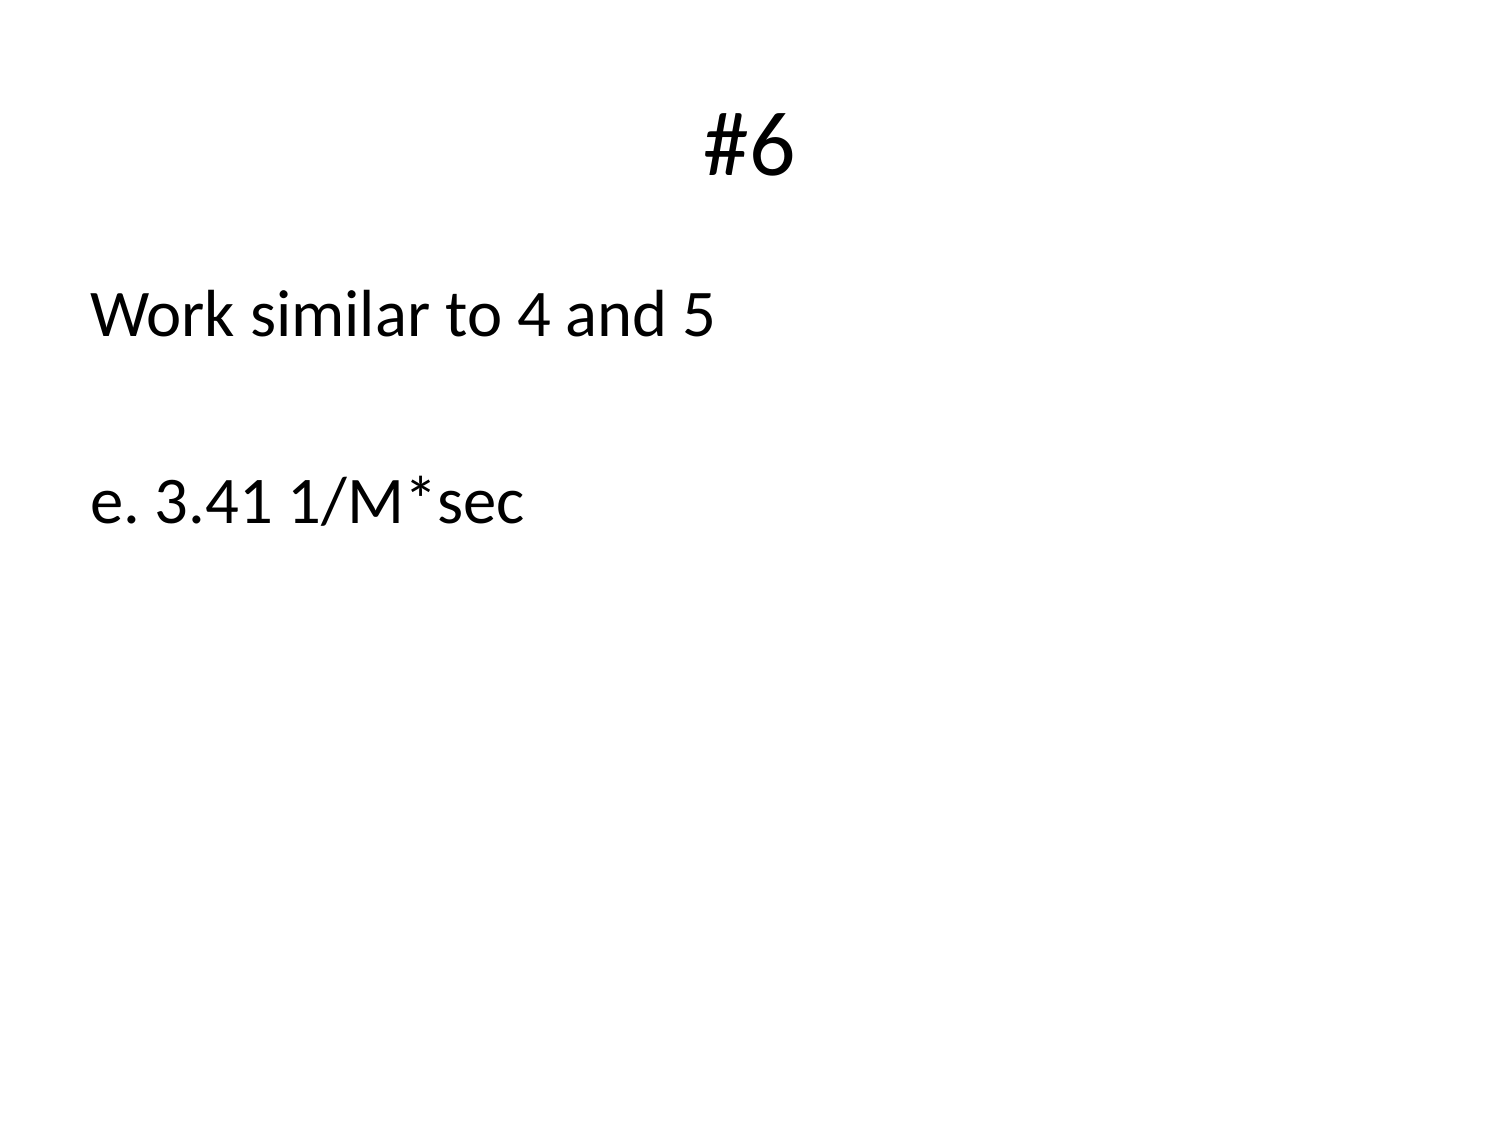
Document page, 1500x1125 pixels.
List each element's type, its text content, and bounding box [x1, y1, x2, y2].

list Work similar to 4 and 5 e. 3.41 1/M*sec [74, 262, 1426, 1006]
title #6 [74, 44, 1426, 233]
